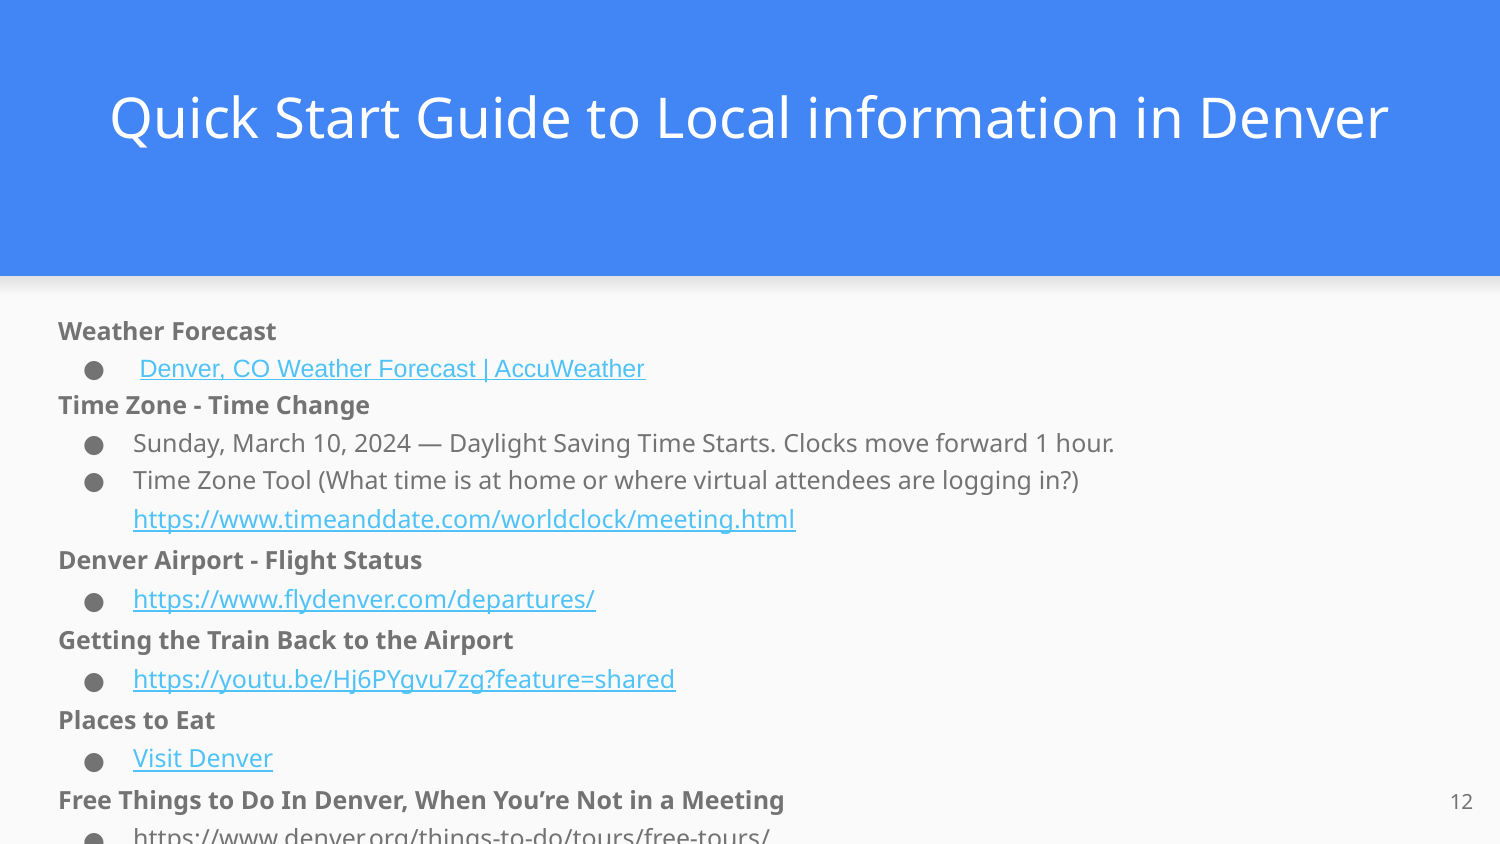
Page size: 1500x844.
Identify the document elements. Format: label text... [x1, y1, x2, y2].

slide_number 12 [1398, 770, 1489, 835]
list Weather Forecast Denver, CO Weather Forecast | AccuWeather Time Zone - Time Change Sunday, March 10, 2024 — Daylight Saving Time Starts. Clocks move forward 1 hour. Time Zone Tool (What time is at home or where virtual attendees are logging in?) https://www.timeanddate.com/worldclock/meeting.html Denver Airport - Flight Status https://www.flydenver.com/departures/ Getting the Train Back to the Airport https://youtu.be/Hj6PYgvu7zg?feature=shared Places to Eat Visit Denver Free Things to Do In Denver, When You’re Not in a Meeting https://www.denver.org/things-to-do/tours/free-tours/ [43, 292, 1427, 832]
title Quick Start Guide to Local information in Denver [75, 53, 1425, 165]
